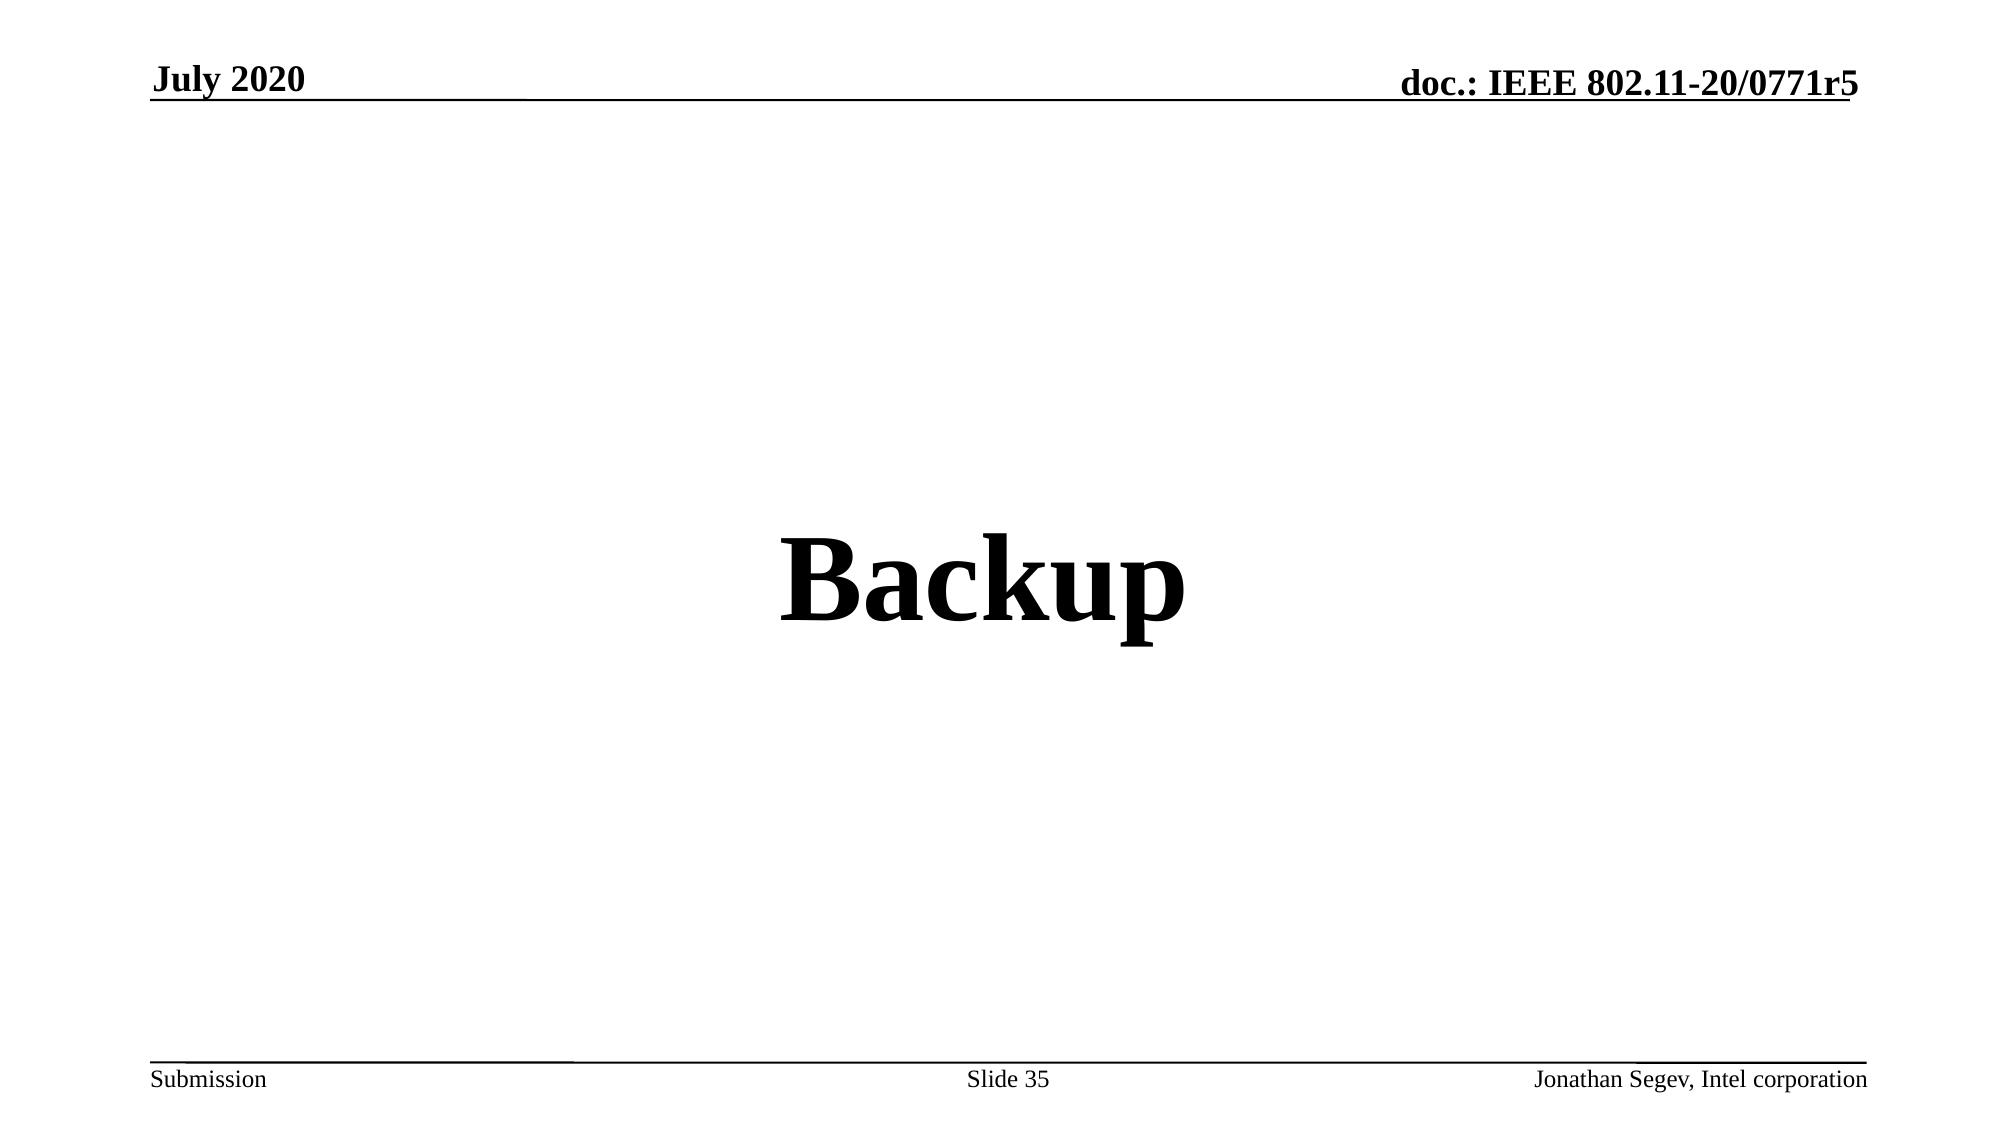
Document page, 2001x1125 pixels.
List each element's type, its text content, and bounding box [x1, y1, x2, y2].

footer Jonathan Segev, Intel corporation [1171, 1061, 1869, 1093]
slide_number Slide 35 [950, 1061, 1067, 1123]
list Backup [149, 324, 1850, 1000]
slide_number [152, 54, 563, 100]
